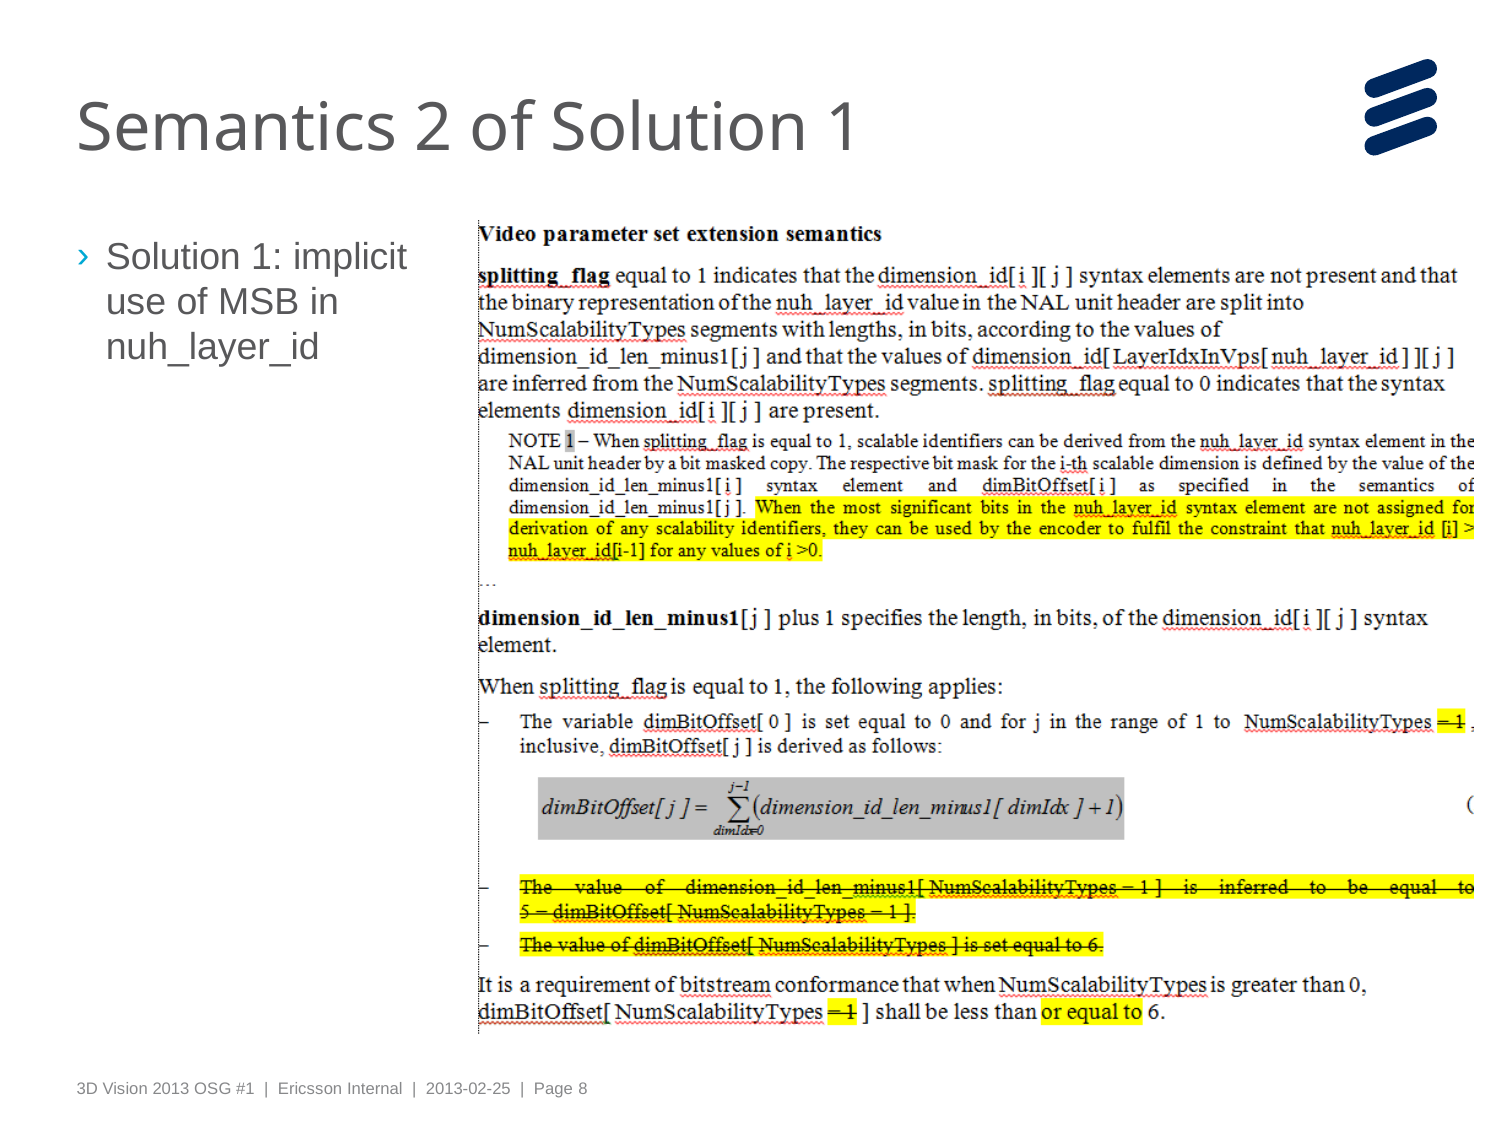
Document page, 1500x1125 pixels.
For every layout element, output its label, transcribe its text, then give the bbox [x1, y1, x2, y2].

title Semantics 2 of Solution 1 [64, 91, 1295, 173]
picture [477, 219, 1474, 1036]
list Solution 1: implicit use of MSB in nuh_layer_id [64, 231, 455, 610]
